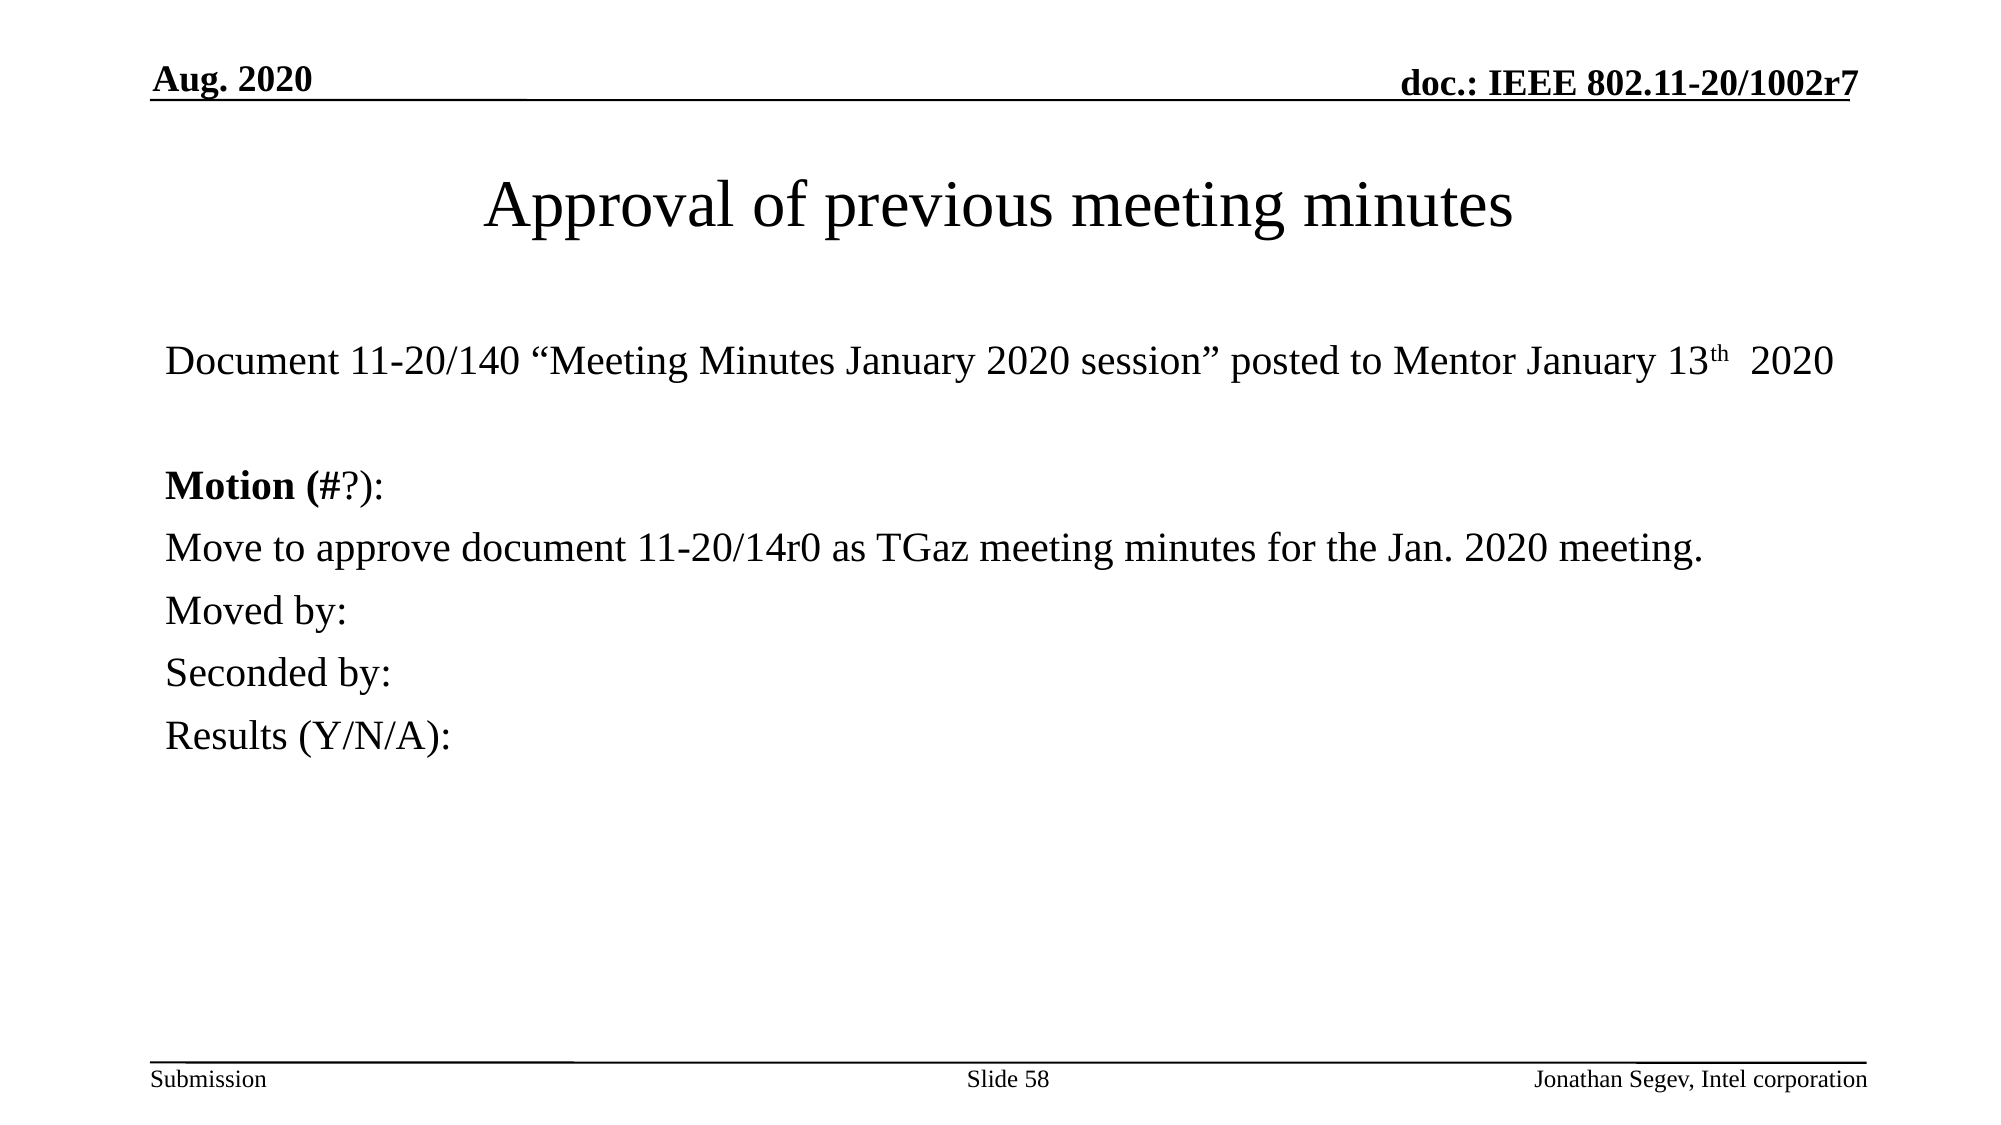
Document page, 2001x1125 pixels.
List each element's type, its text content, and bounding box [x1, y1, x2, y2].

title Approval of previous meeting minutes [149, 112, 1850, 288]
slide_number Slide 58 [950, 1061, 1067, 1123]
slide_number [152, 54, 563, 100]
footer Jonathan Segev, Intel corporation [1171, 1061, 1869, 1093]
list Document 11-20/140 “Meeting Minutes January 2020 session” posted to Mentor January 13th 2020 Motion (#?): Move to approve document 11-20/14r0 as TGaz meeting minutes for the Jan. 2020 meeting. Moved by: Seconded by: Results (Y/N/A): [149, 324, 1850, 1000]
